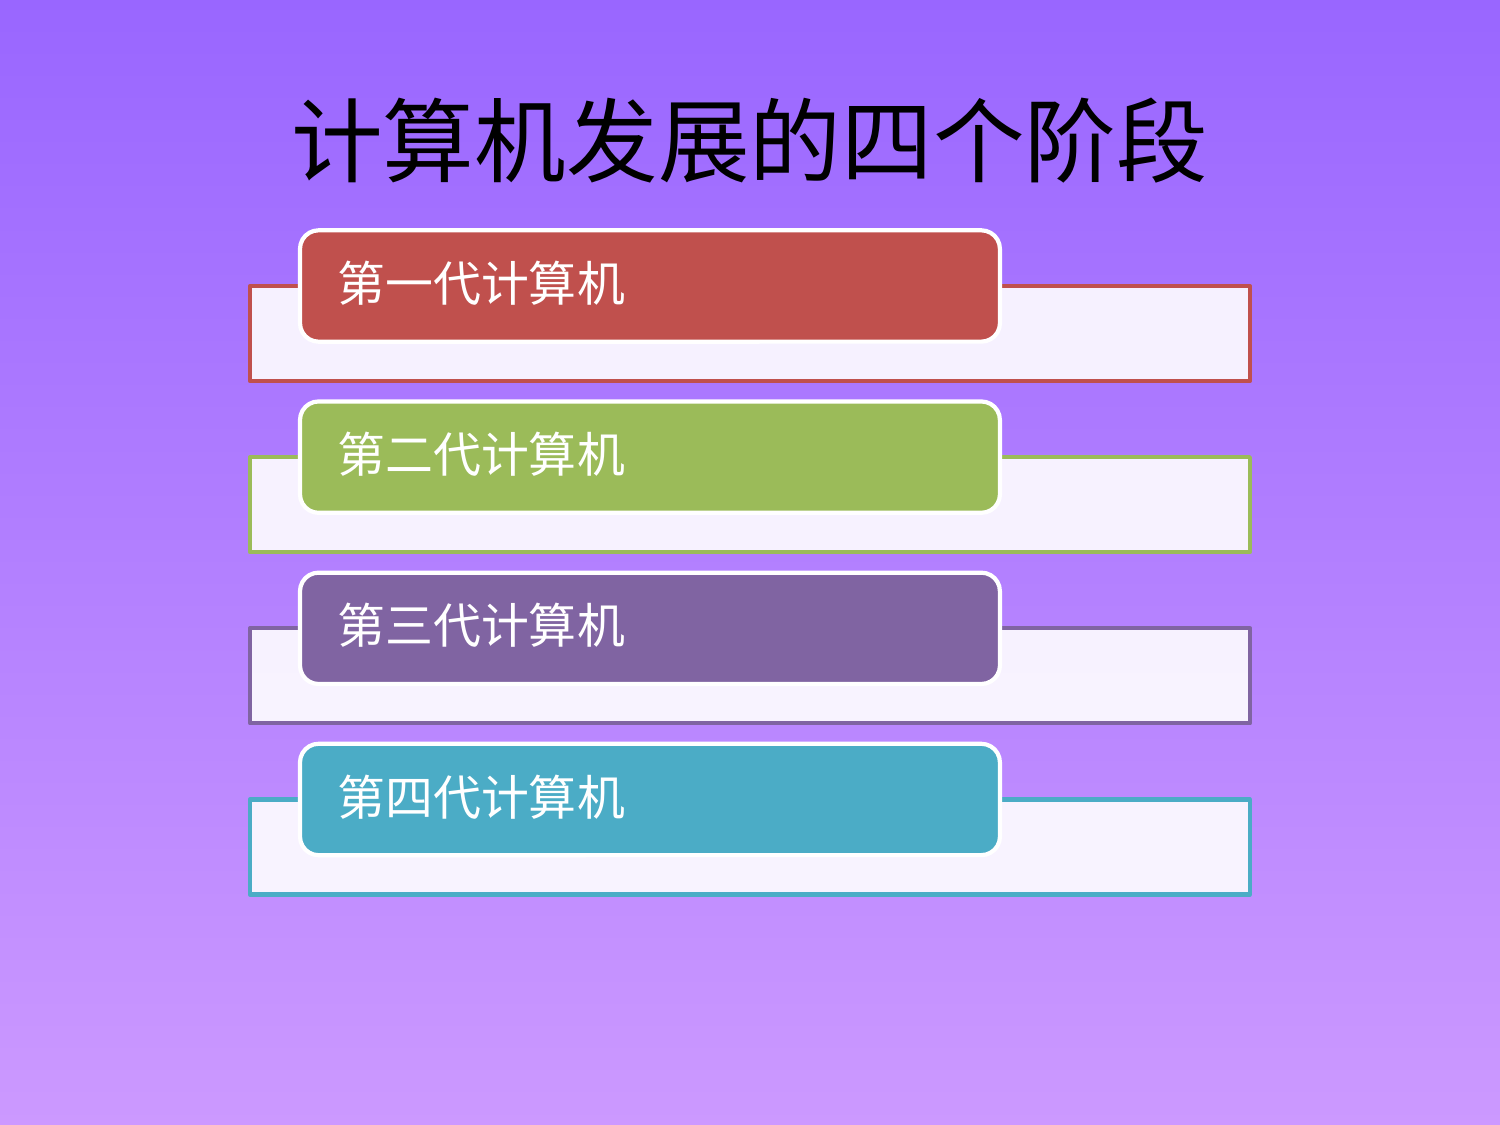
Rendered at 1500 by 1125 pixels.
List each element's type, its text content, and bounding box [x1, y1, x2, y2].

title 计算机发展的四个阶段 [75, 45, 1425, 233]
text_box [249, 228, 1251, 897]
